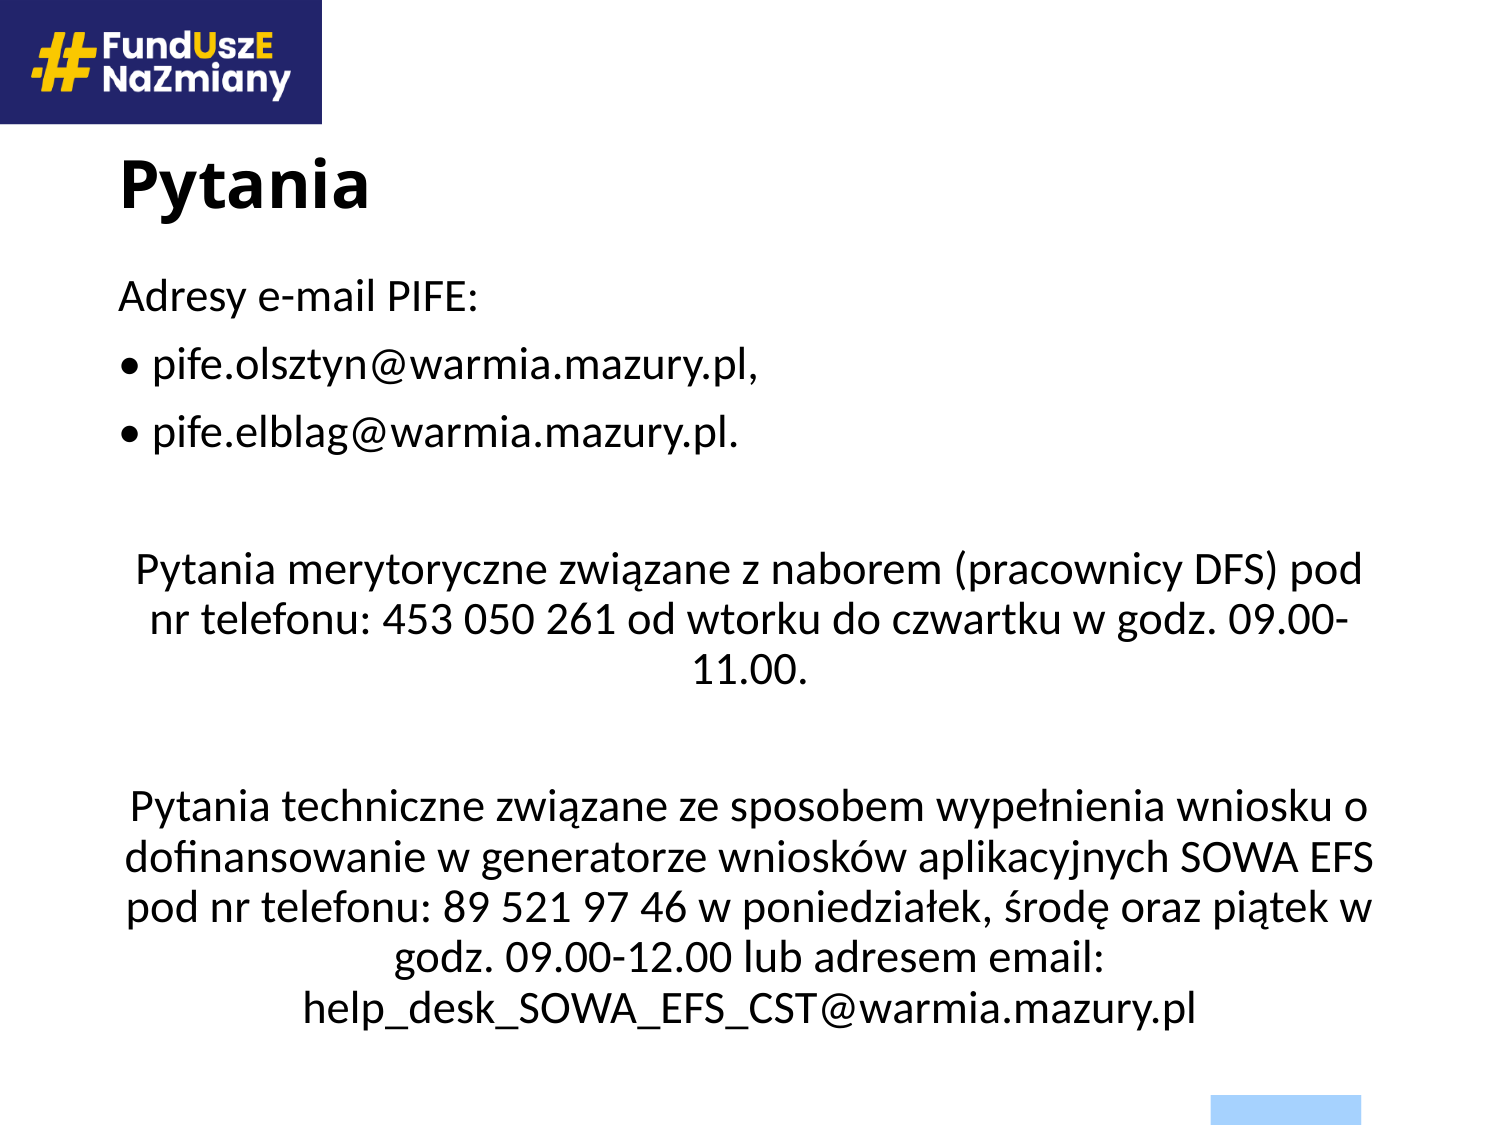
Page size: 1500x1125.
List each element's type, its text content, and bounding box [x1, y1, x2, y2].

list Adresy e-mail PIFE: • pife.olsztyn@warmia.mazury.pl, • pife.elblag@warmia.mazury.pl. Pytania merytoryczne związane z naborem (pracownicy DFS) pod nr telefonu: 453 050 261 od wtorku do czwartku w godz. 09.00-11.00. Pytania techniczne związane ze sposobem wypełnienia wniosku o dofinansowanie w generatorze wniosków aplikacyjnych SOWA EFS pod nr telefonu: 89 521 97 46 w poniedziałek, środę oraz piątek w godz. 09.00-12.00 lub adresem email: help_desk_SOWA_EFS_CST@warmia.mazury.pl [103, 263, 1397, 1048]
picture [0, 0, 1500, 1125]
title Pytania [103, 139, 1397, 234]
